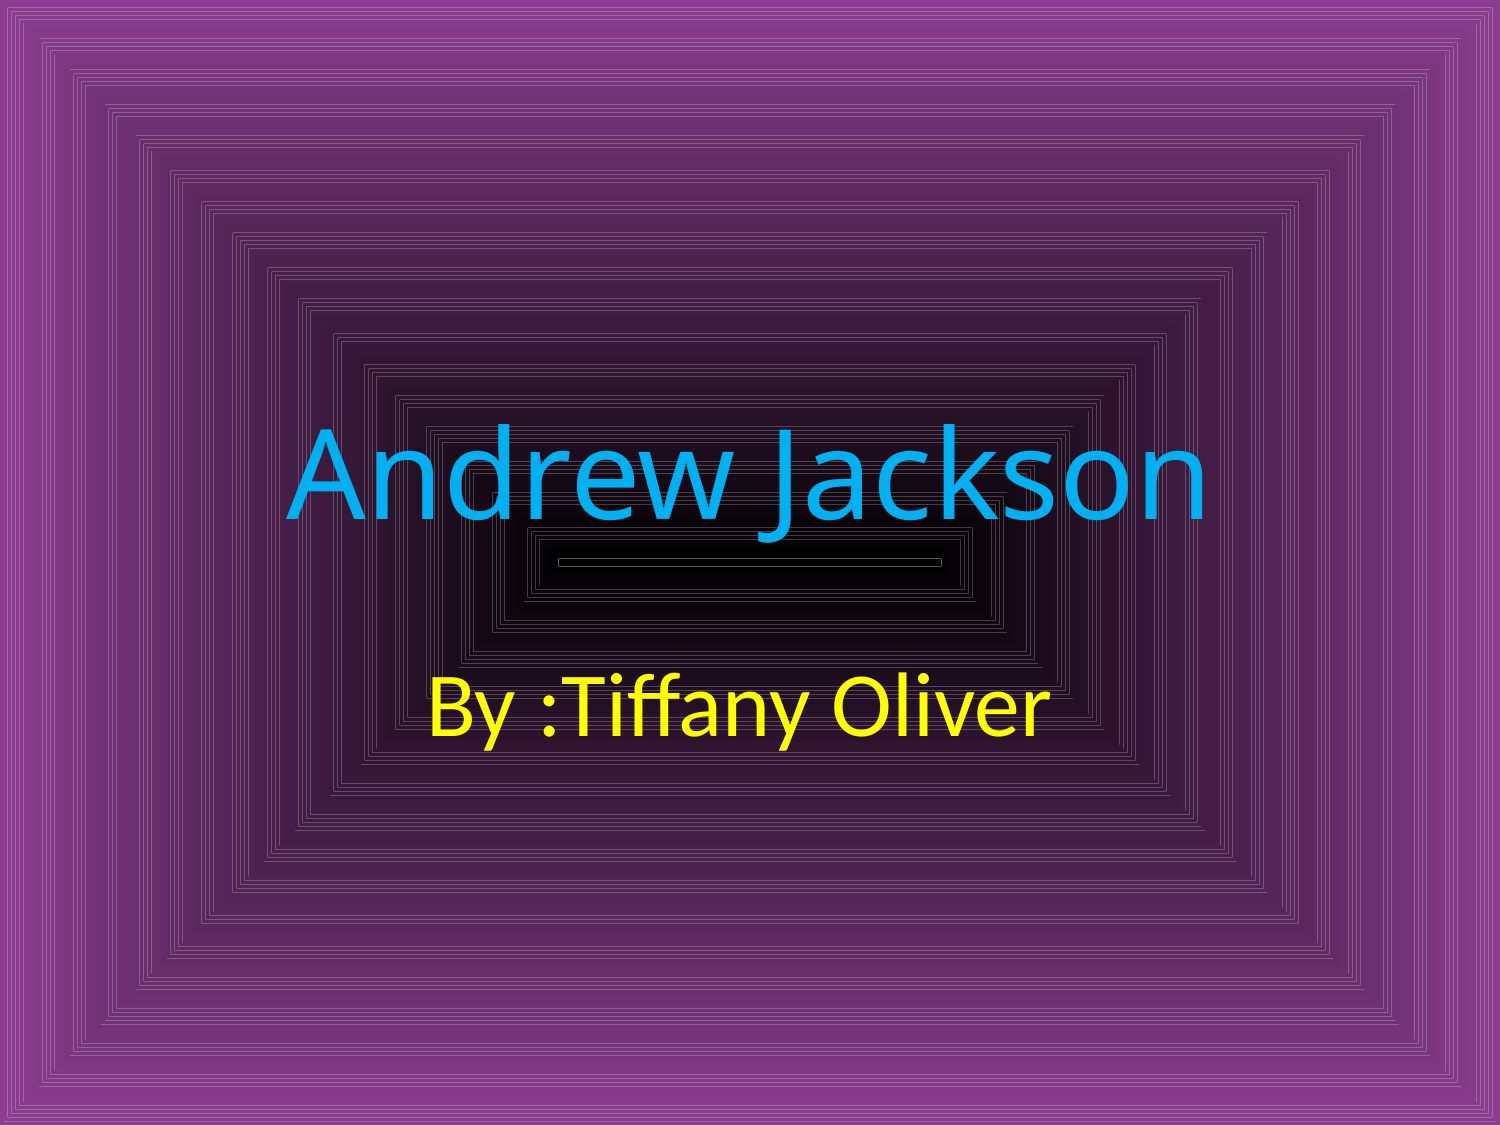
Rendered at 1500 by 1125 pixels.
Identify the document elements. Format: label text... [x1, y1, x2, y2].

title Andrew Jackson [112, 349, 1388, 591]
subtitle By :Tiffany Oliver [225, 637, 1275, 925]
